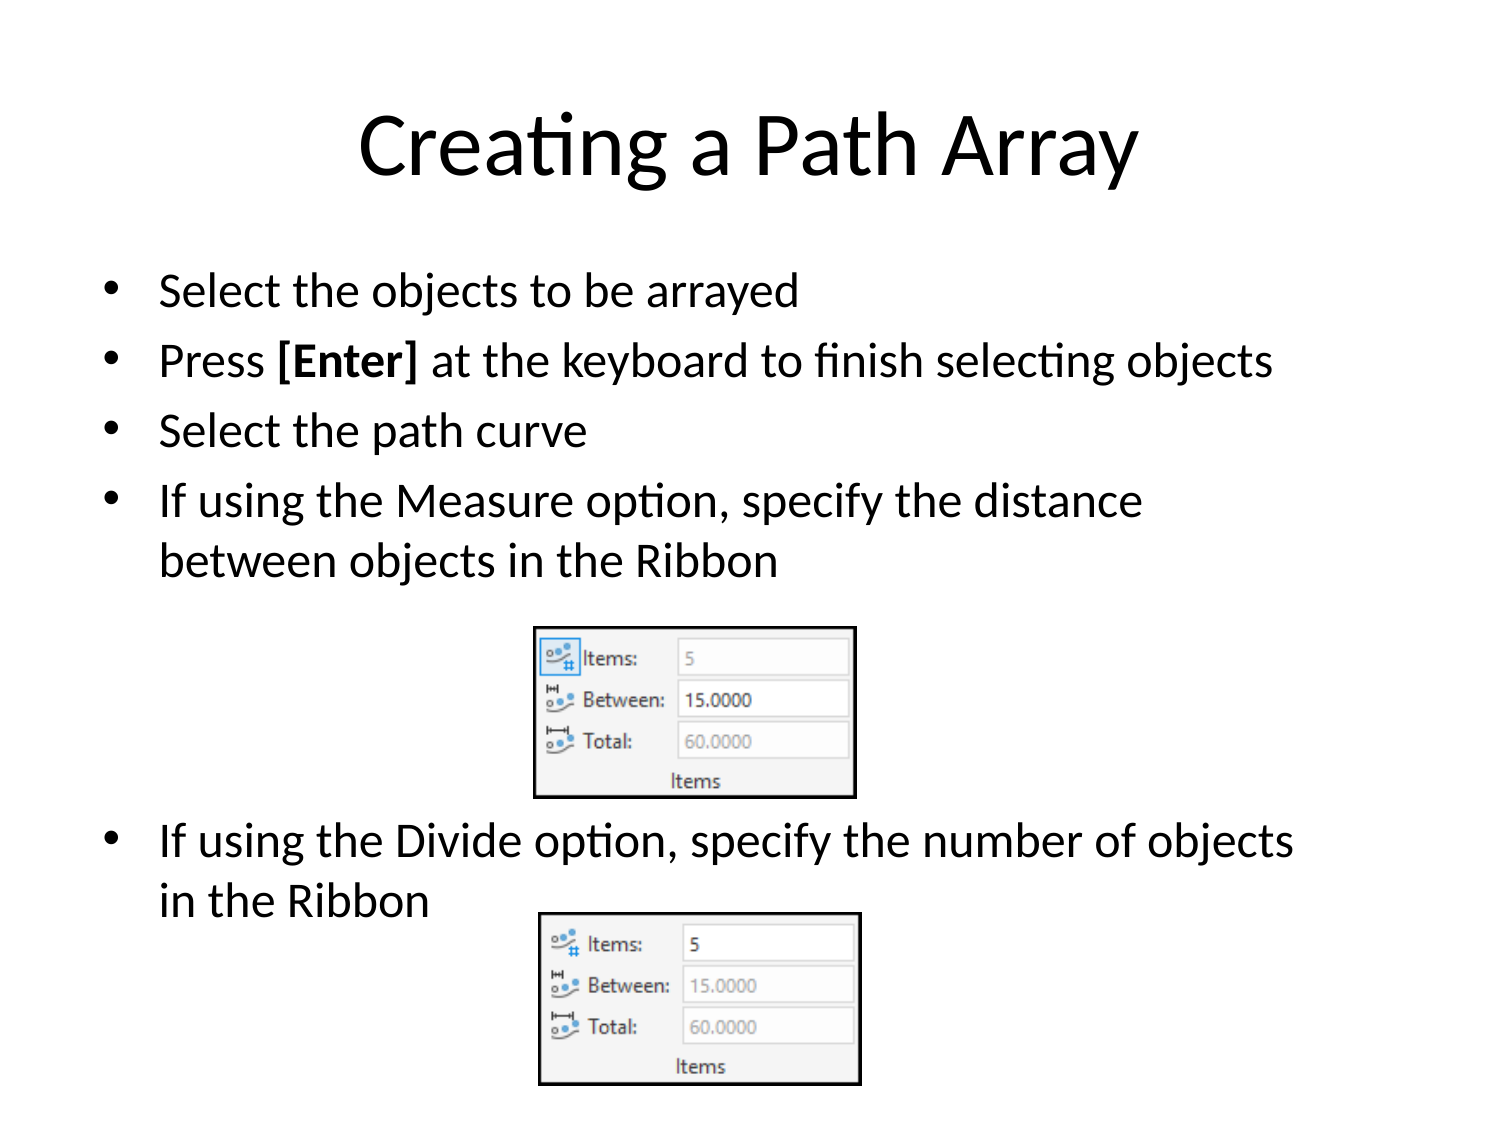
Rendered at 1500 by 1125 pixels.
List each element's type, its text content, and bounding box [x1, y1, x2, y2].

picture [533, 626, 858, 799]
title Creating a Path Array [75, 45, 1425, 233]
list Select the objects to be arrayed Press [Enter] at the keyboard to finish selecting objects Select the path curve If using the Measure option, specify the distance between objects in the Ribbon If using the Divide option, specify the number of objects in the Ribbon [87, 249, 1313, 950]
picture [538, 912, 862, 1087]
